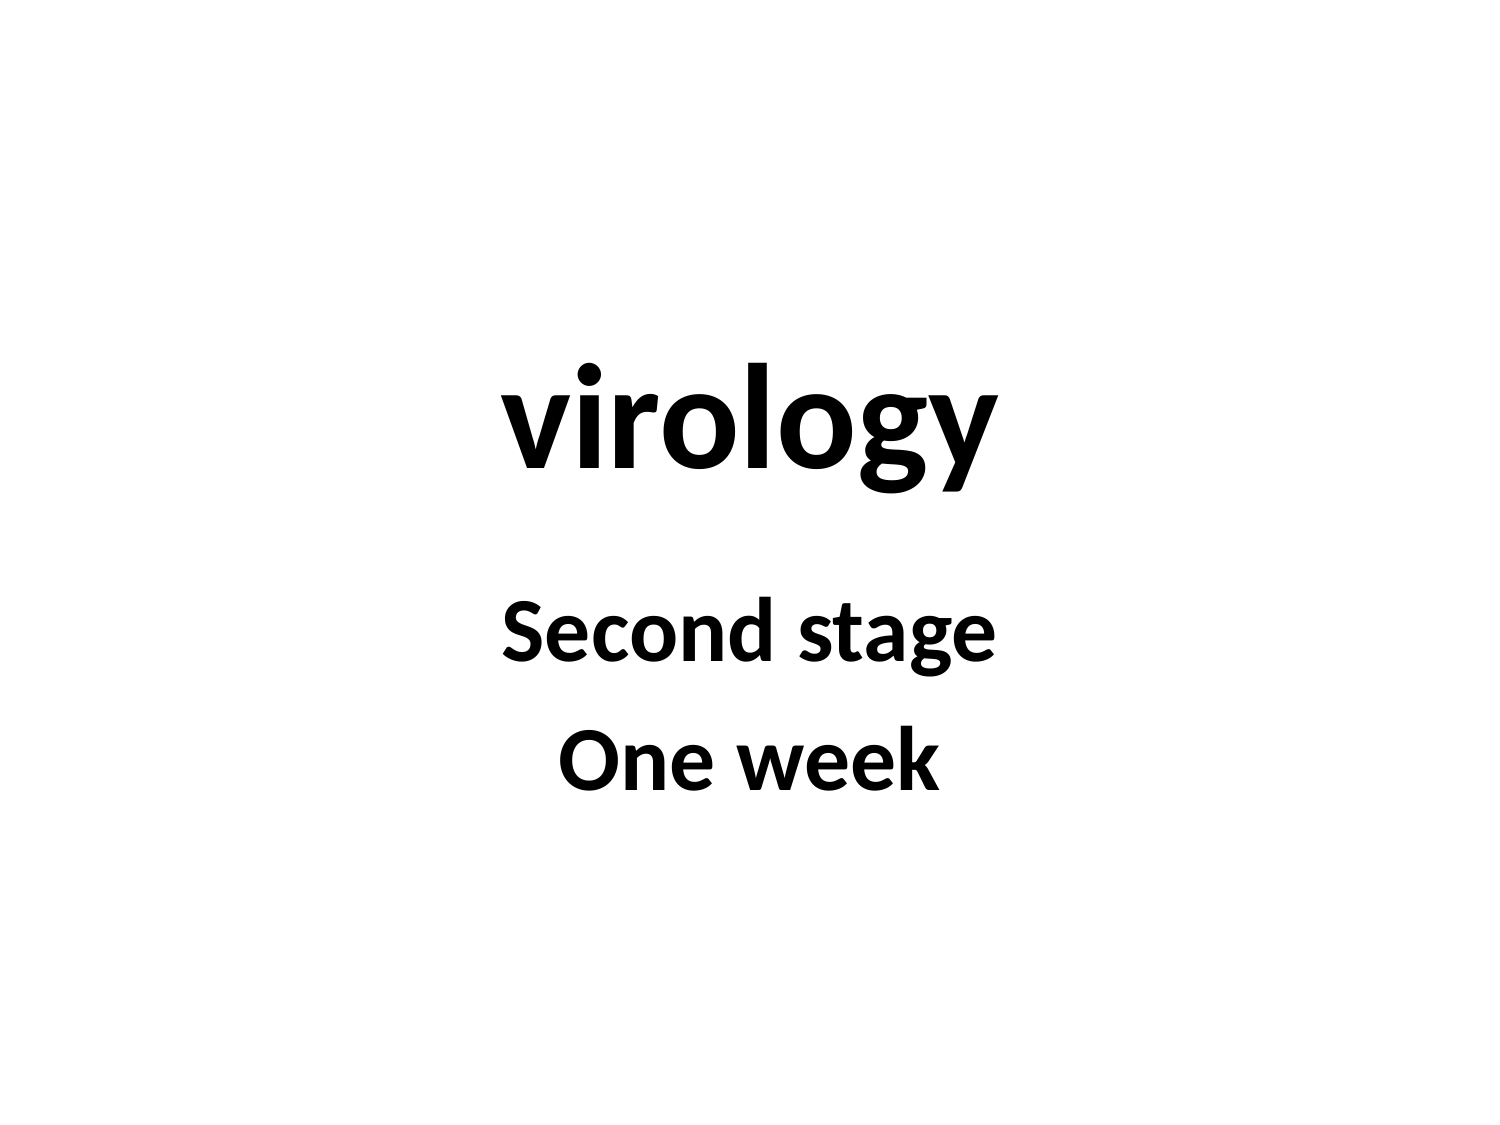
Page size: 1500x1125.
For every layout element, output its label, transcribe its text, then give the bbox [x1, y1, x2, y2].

title virology [75, 278, 1425, 539]
list Second stage One week [75, 562, 1425, 1005]
